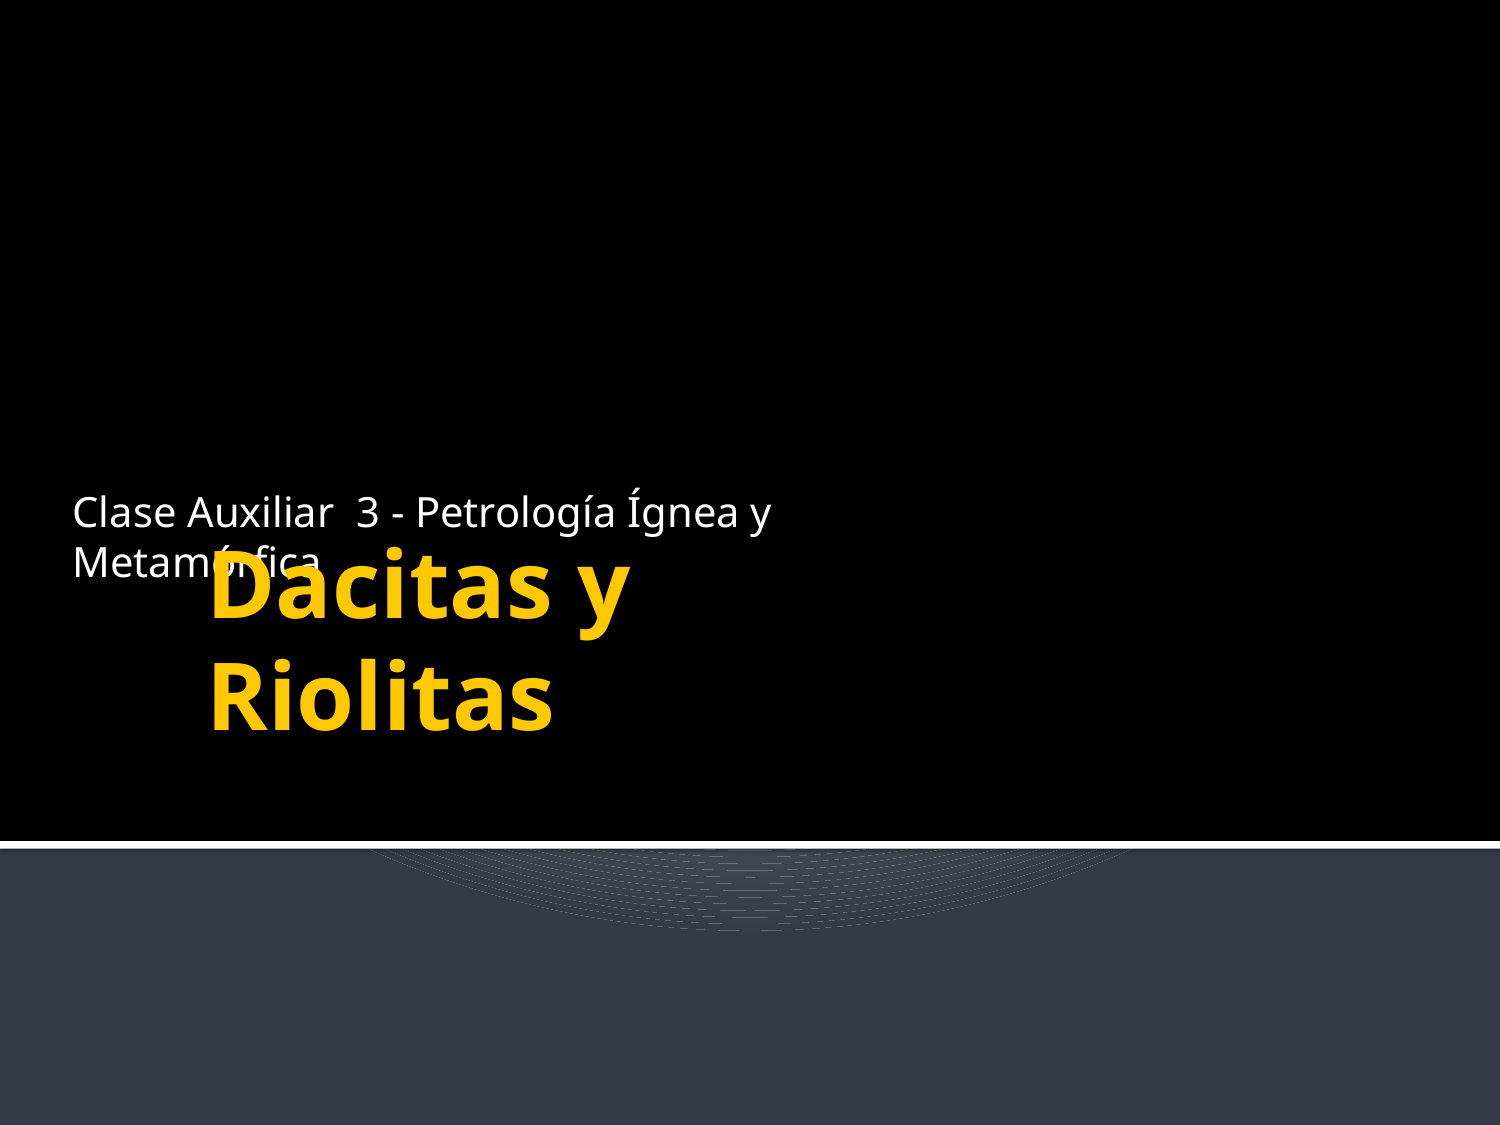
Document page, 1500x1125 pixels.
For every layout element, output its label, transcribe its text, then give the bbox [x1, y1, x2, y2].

text_box Dacitas y Riolitas [191, 534, 975, 740]
subtitle Clase Auxiliar 3 - Petrología Ígnea y Metamórfica [52, 526, 1011, 587]
